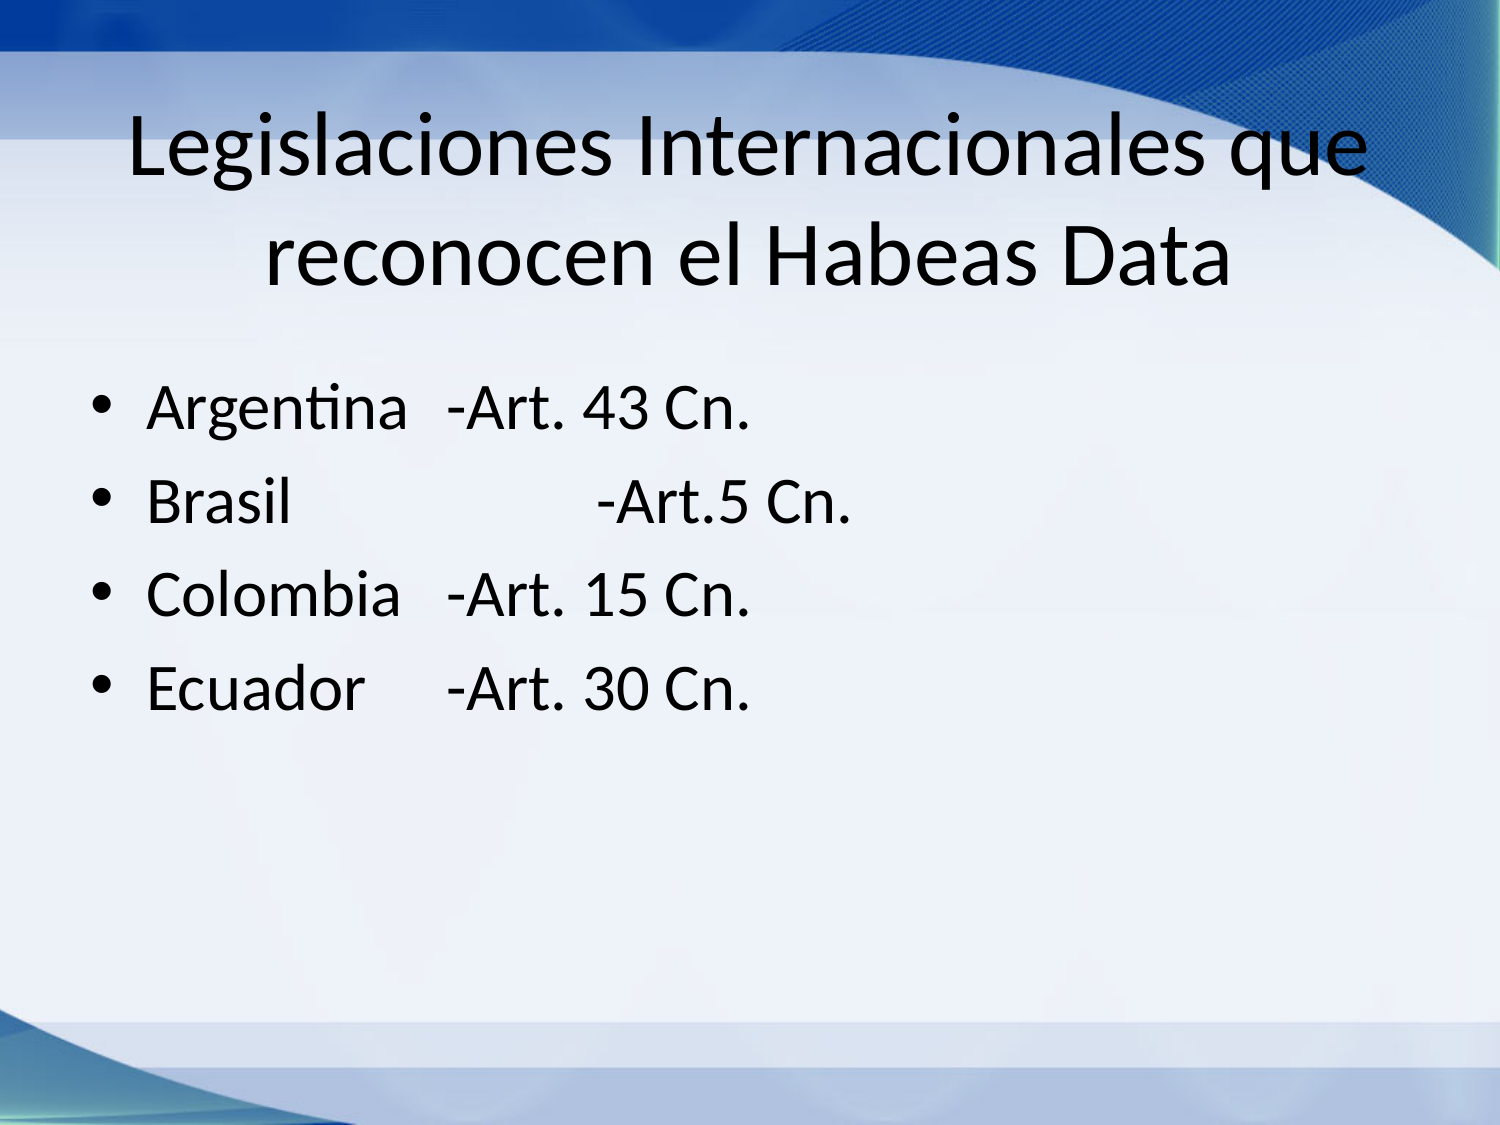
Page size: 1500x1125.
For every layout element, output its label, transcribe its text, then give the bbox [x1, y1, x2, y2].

picture [0, 0, 1500, 1125]
list Argentina -Art. 43 Cn. Brasil -Art.5 Cn. Colombia -Art. 15 Cn. Ecuador -Art. 30 Cn. [74, 262, 1426, 1006]
title Legislaciones Internacionales que reconocen el Habeas Data [74, 44, 1426, 233]
